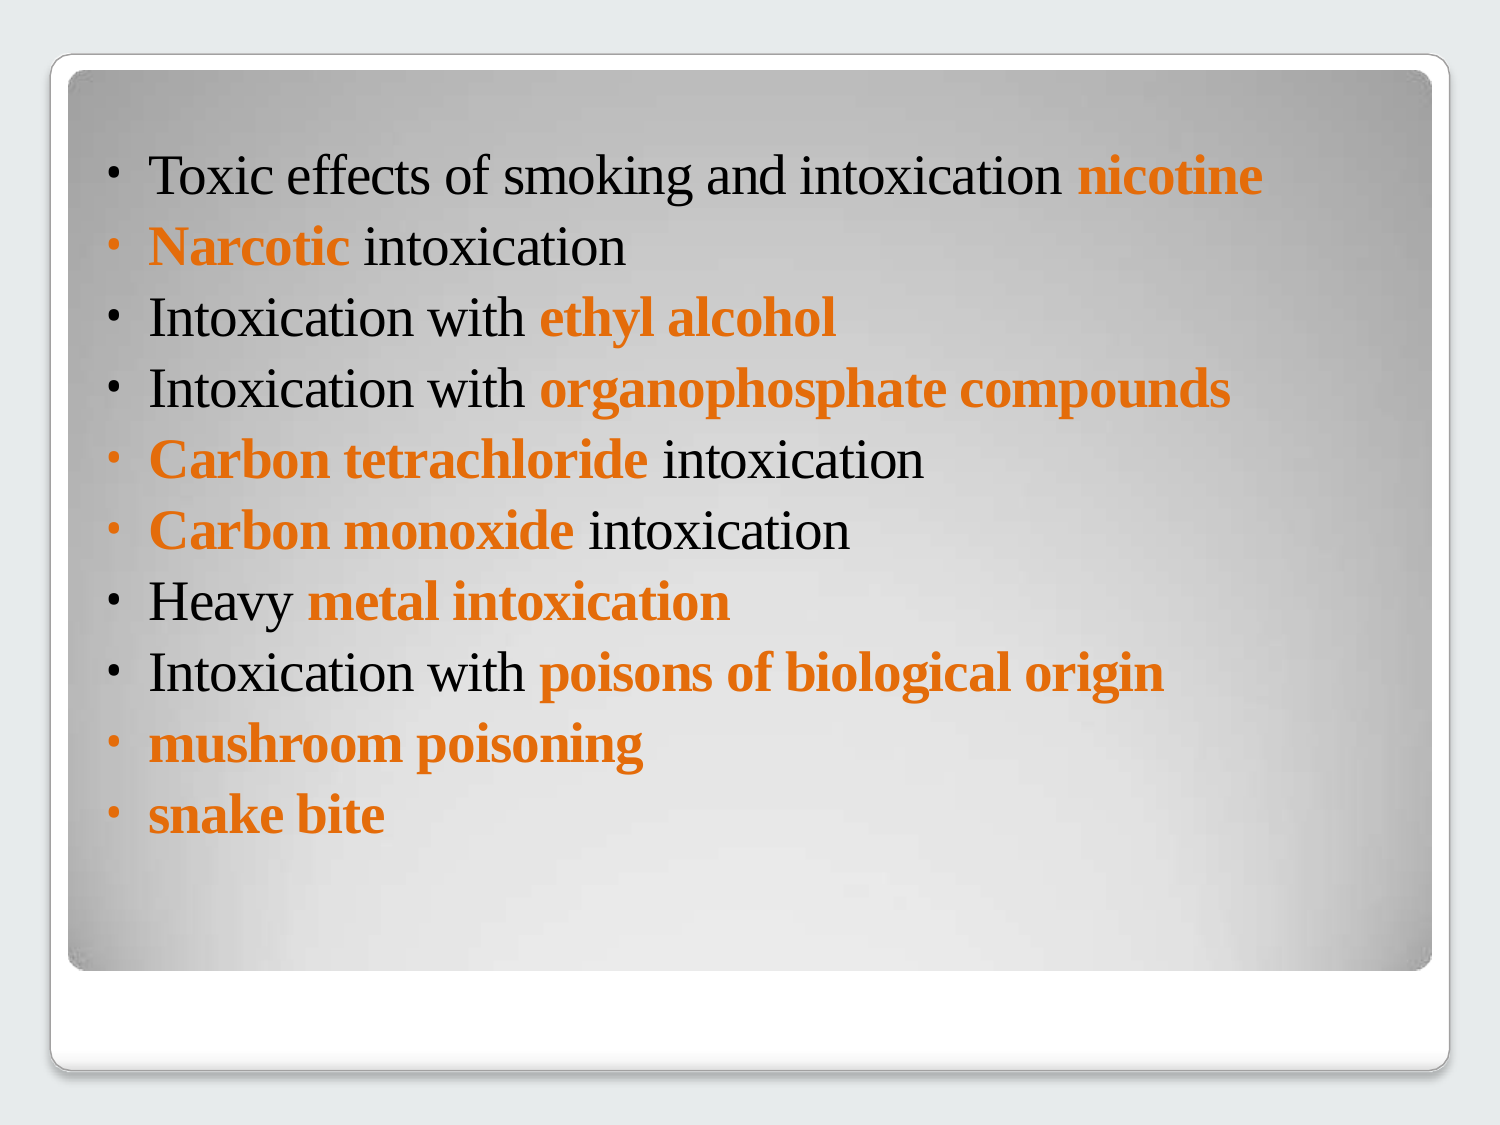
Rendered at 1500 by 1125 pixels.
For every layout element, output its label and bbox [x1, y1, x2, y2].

picture [36, 46, 1464, 1094]
